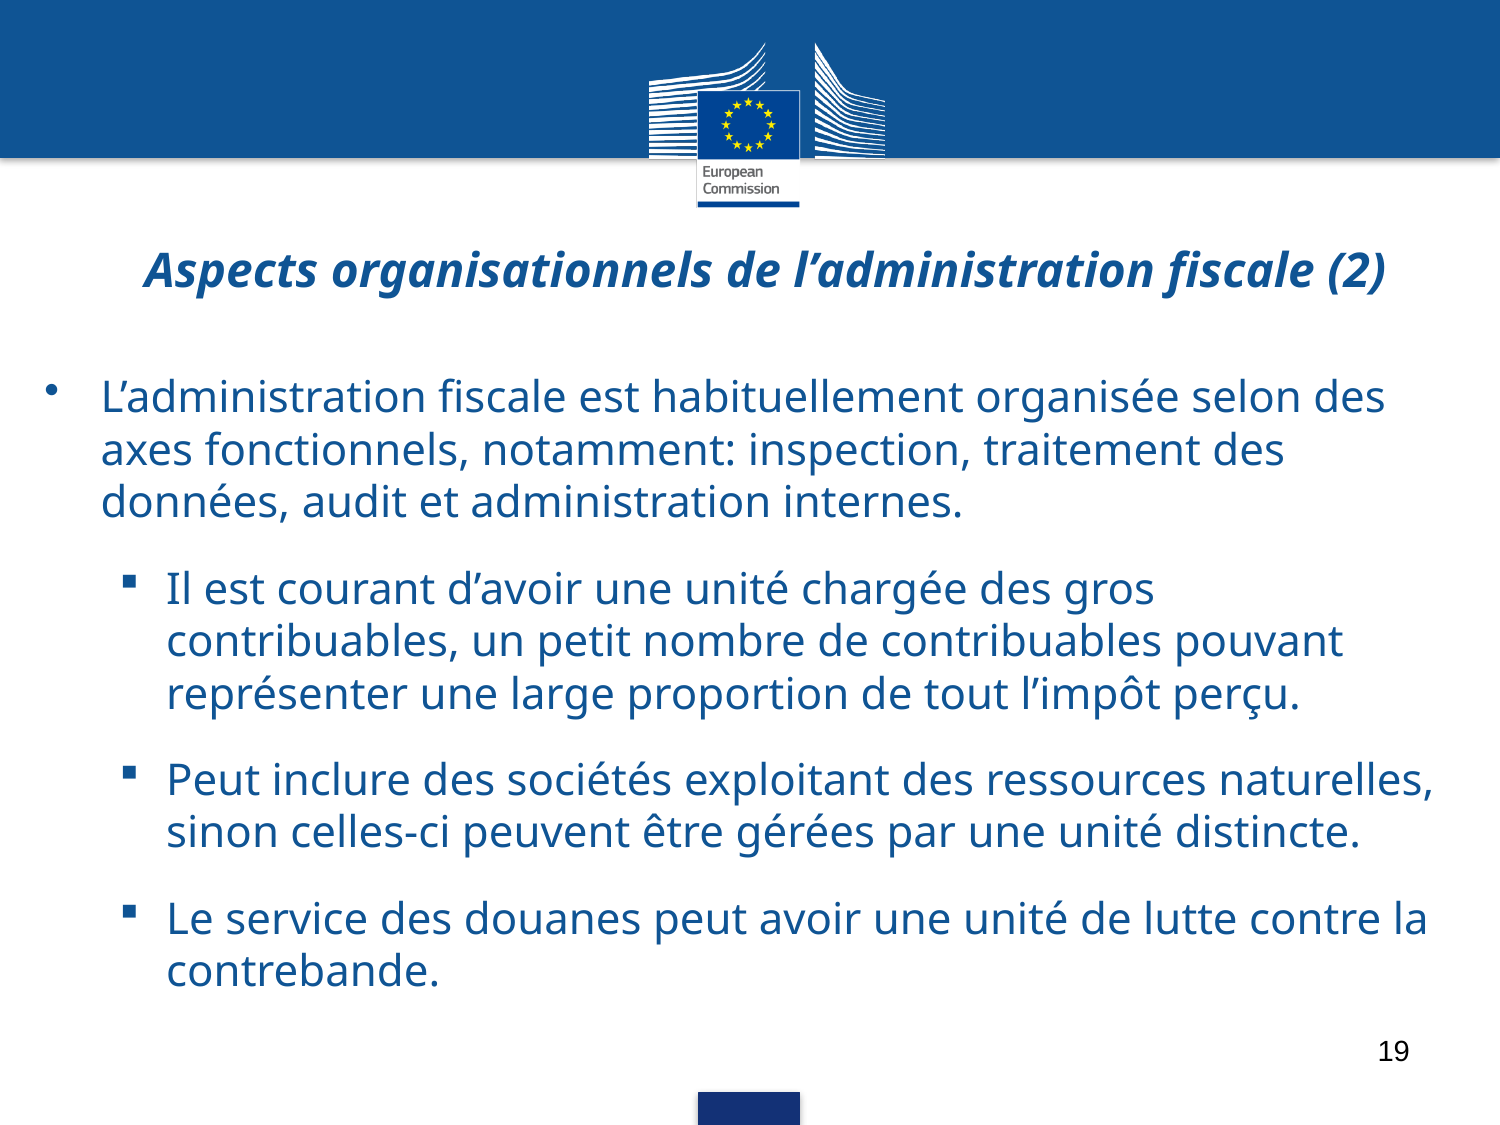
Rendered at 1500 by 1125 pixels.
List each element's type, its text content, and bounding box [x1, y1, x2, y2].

title Aspects organisationnels de l’administration fiscale (2) [70, 173, 1471, 362]
list L’administration fiscale est habituellement organisée selon des axes fonctionnels, notamment: inspection, traitement des données, audit et administration internes. Il est courant d’avoir une unité chargée des gros contribuables, un petit nombre de contribuables pouvant représenter une large proportion de tout l’impôt perçu. Peut inclure des sociétés exploitant des ressources naturelles, sinon celles-ci peuvent être gérées par une unité distincte. Le service des douanes peut avoir une unité de lutte contre la contrebande. [29, 361, 1471, 1073]
slide_number 19 [1074, 1024, 1426, 1103]
picture [649, 42, 885, 173]
